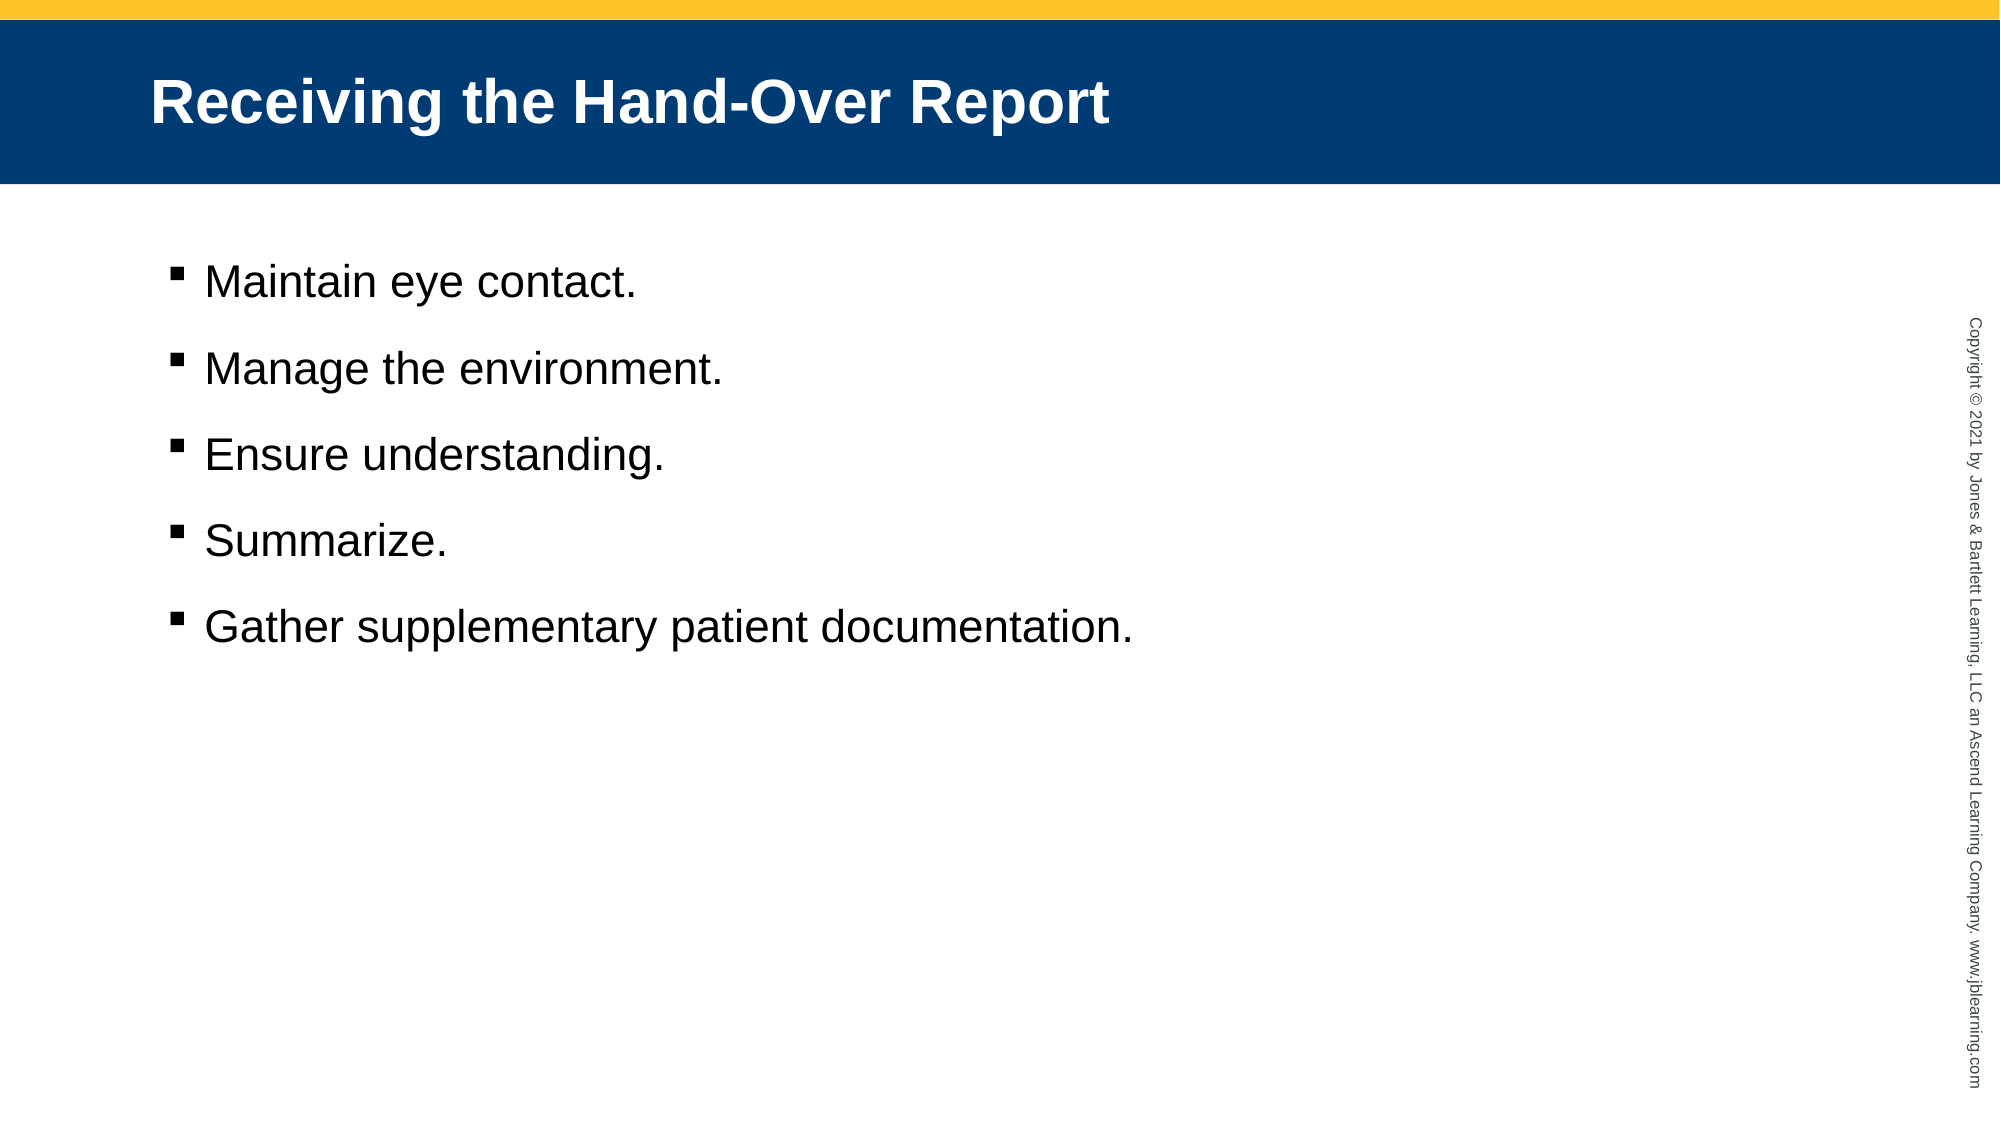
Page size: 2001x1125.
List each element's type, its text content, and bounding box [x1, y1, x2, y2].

list Maintain eye contact. Manage the environment. Ensure understanding. Summarize. Gather supplementary patient documentation. [151, 244, 1840, 1016]
title Receiving the Hand-Over Report [0, 19, 2000, 185]
